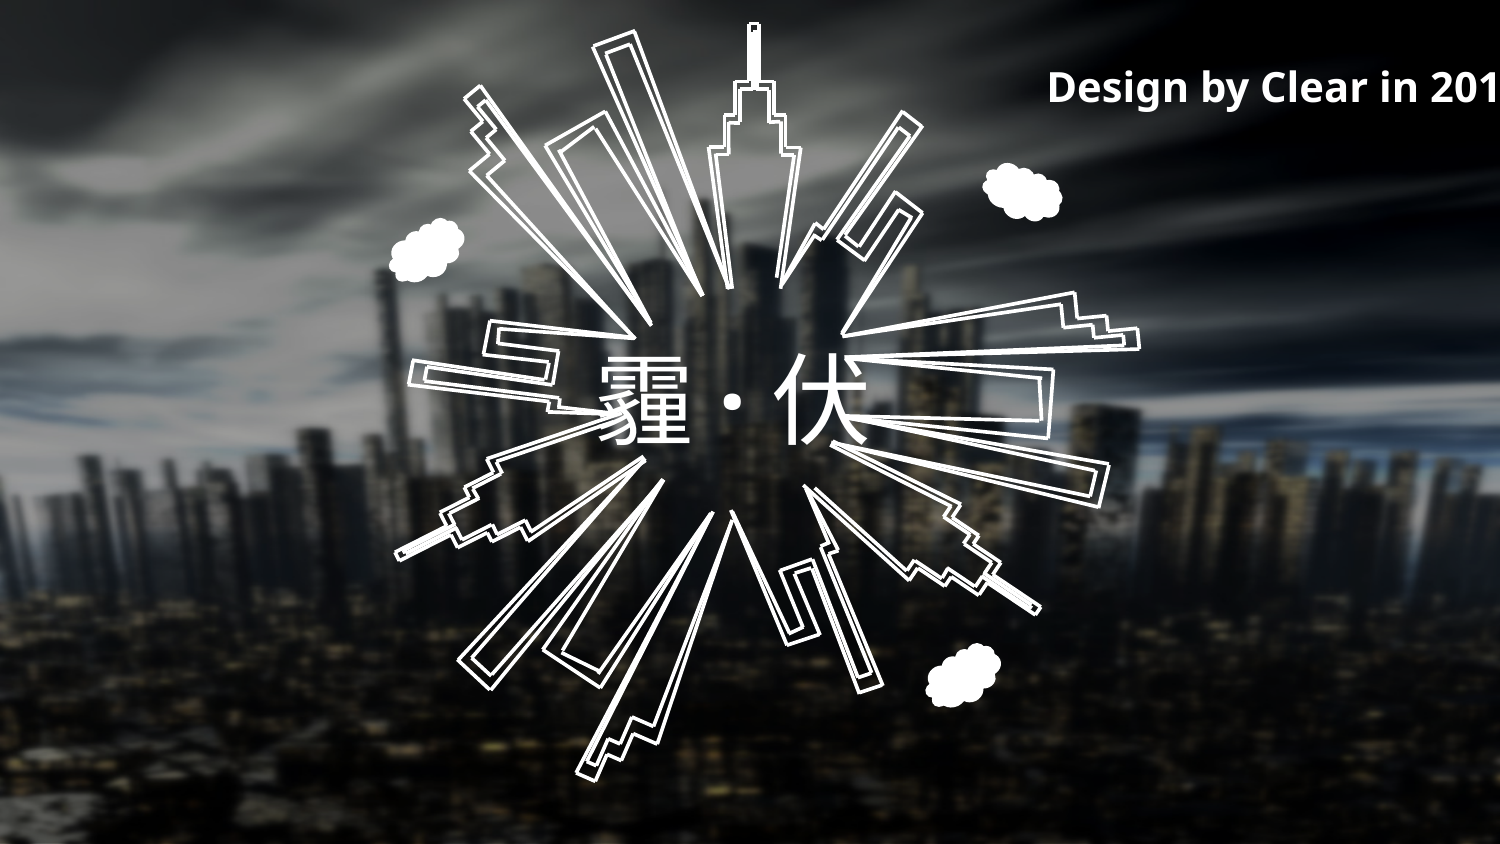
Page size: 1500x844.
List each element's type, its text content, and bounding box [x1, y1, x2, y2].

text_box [726, 332, 1139, 649]
text_box [386, 215, 467, 285]
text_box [507, 19, 920, 337]
text_box 霾·伏 [580, 345, 721, 363]
text_box [980, 160, 1065, 224]
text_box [347, 365, 760, 682]
text_box [0, 0, 1500, 844]
text_box Design by Clear in 2015 [1031, 53, 1500, 118]
text_box [923, 658, 1004, 710]
